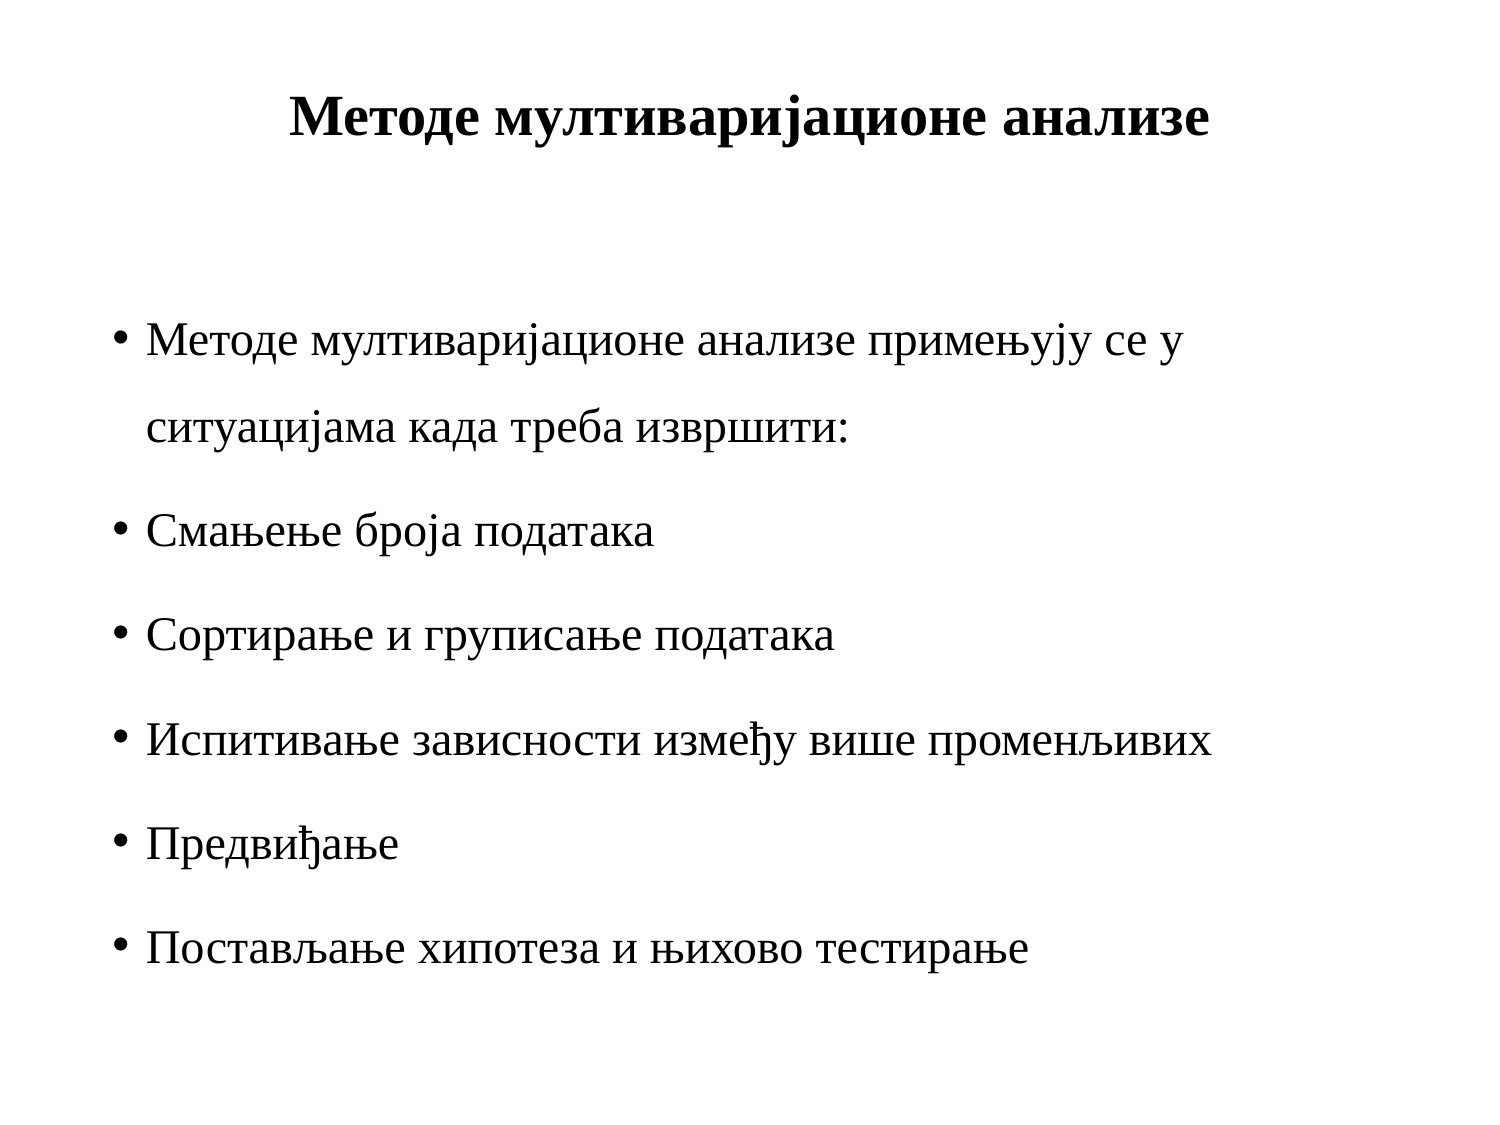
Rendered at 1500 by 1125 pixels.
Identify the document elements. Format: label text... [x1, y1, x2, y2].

title Методе мултиваријационе анализе [103, 59, 1397, 244]
list Методе мултиваријационе анализе примењују се у ситуацијама када треба извршити: Смањење броја података Сортирање и груписање података Испитивање зависности између више променљивих Предвиђање Постављање хипотеза и њихово тестирање [97, 271, 1392, 985]
